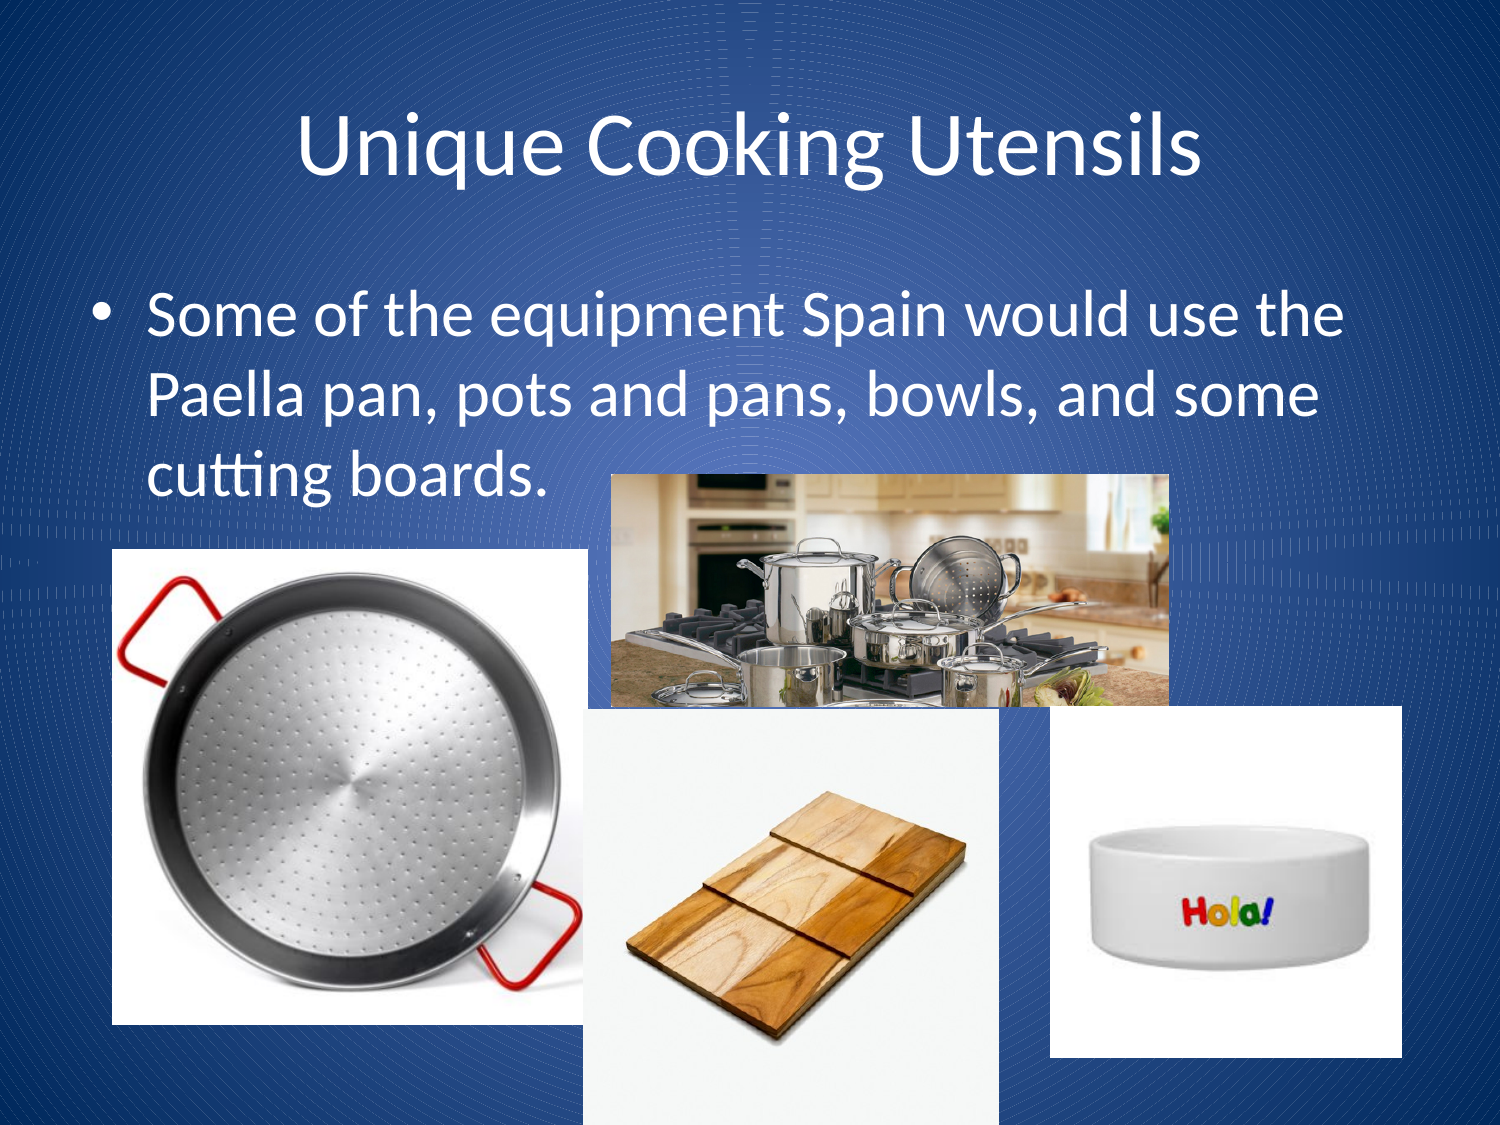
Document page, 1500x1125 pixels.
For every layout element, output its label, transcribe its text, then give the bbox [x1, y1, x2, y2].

picture [112, 549, 1000, 1125]
title Unique Cooking Utensils [75, 45, 1425, 233]
list Some of the equipment Spain would use the Paella pan, pots and pans, bowls, and some cutting boards. [75, 262, 1425, 1005]
picture [611, 474, 1402, 1059]
